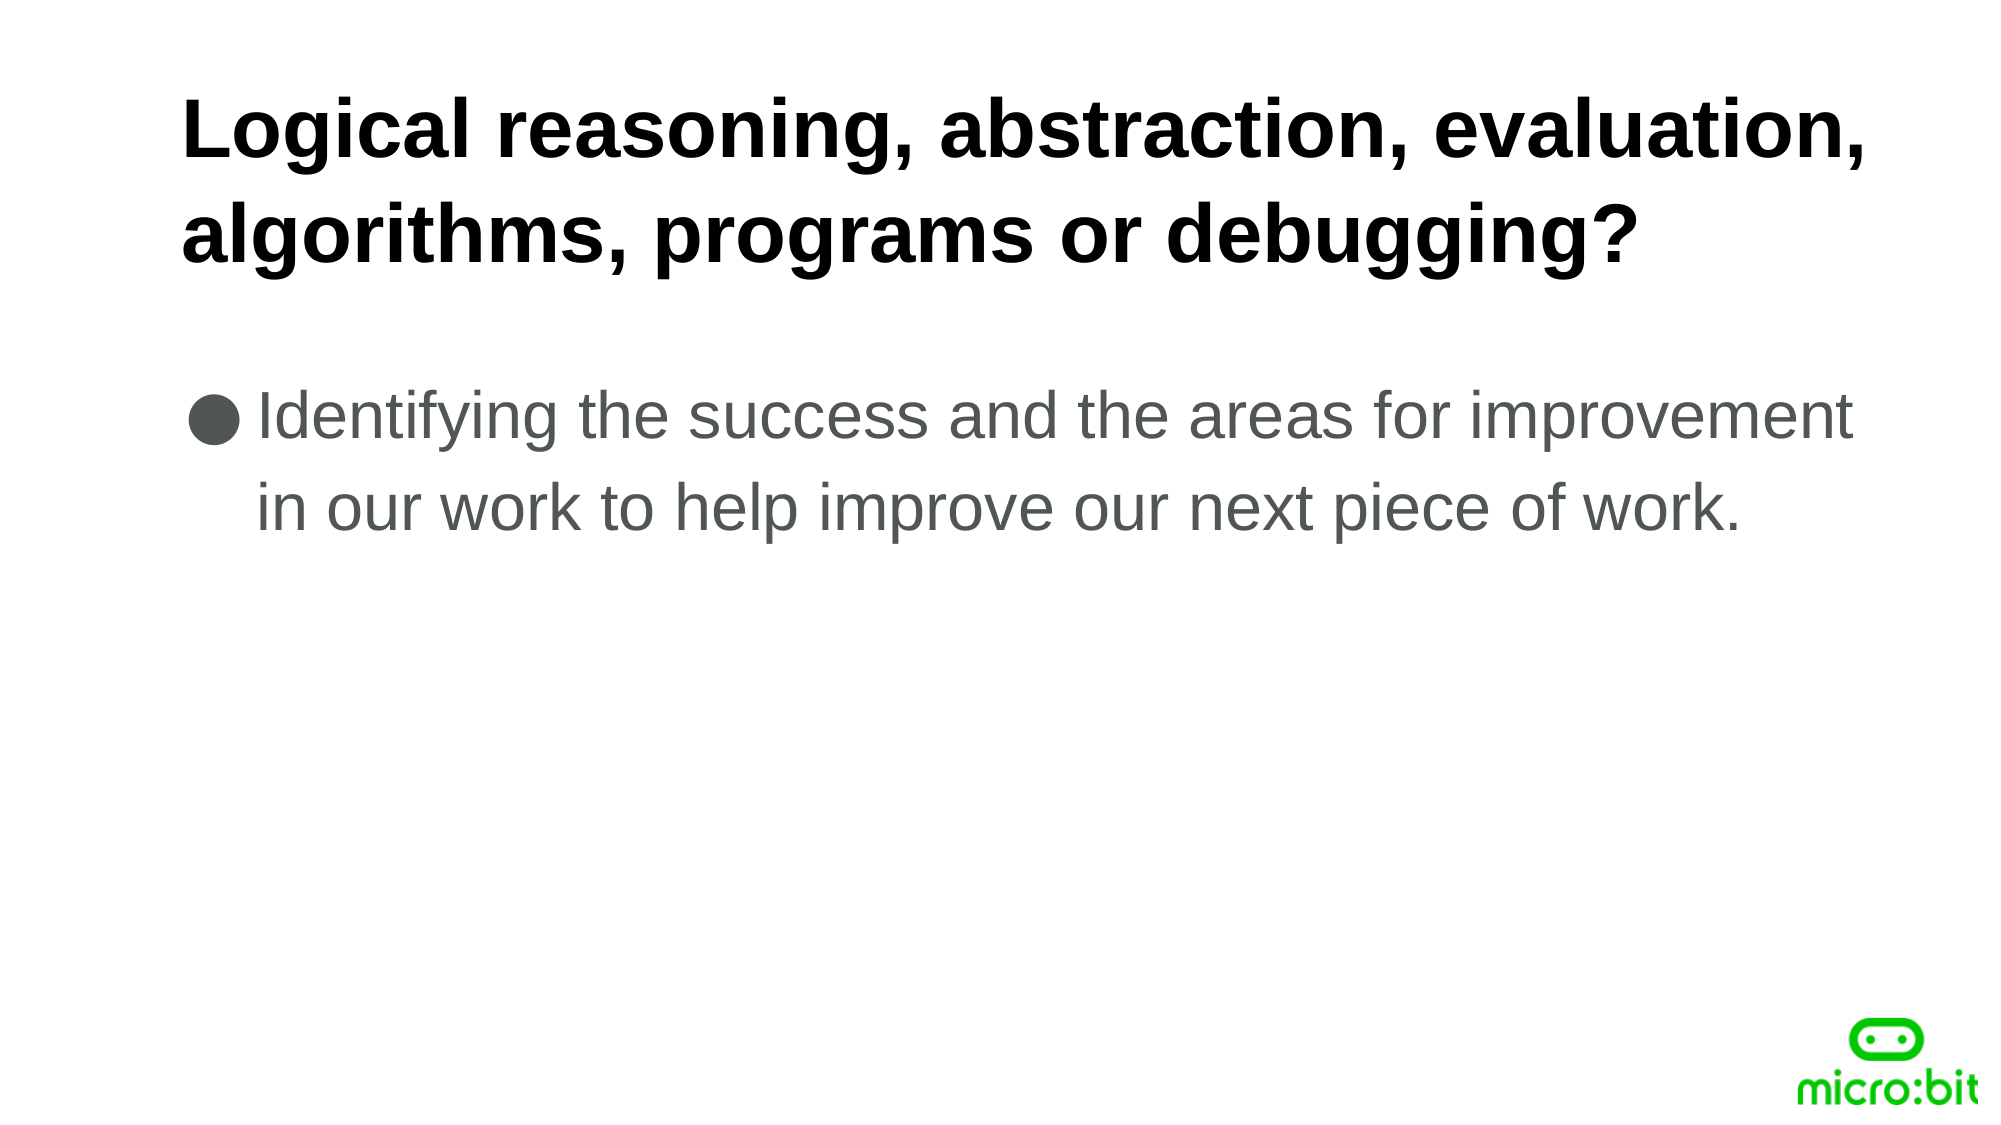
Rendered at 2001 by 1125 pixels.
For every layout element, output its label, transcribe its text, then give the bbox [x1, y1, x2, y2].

picture [1797, 1017, 1978, 1106]
text_box Logical reasoning, abstraction, evaluation, algorithms, programs or debugging? Identifying the success and the areas for improvement in our work to help improve our next piece of work. [166, 60, 1918, 884]
